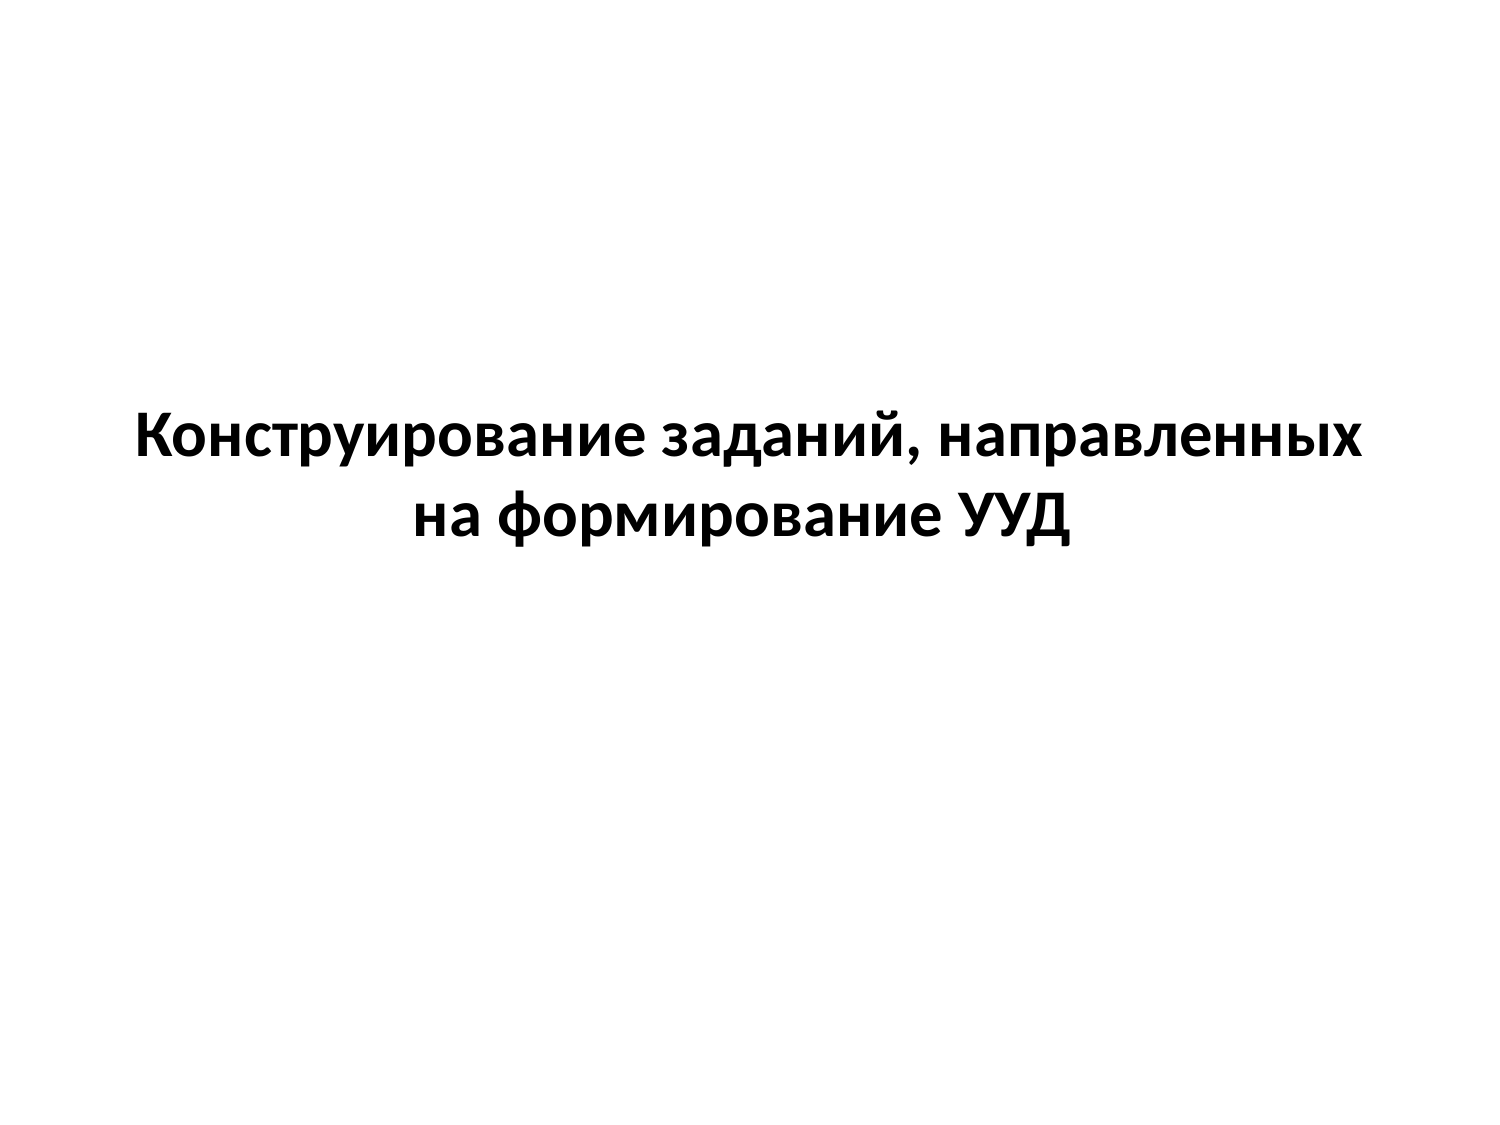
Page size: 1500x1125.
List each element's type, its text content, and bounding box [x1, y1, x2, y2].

title Конструирование заданий, направленных на формирование УУД [112, 349, 1388, 591]
